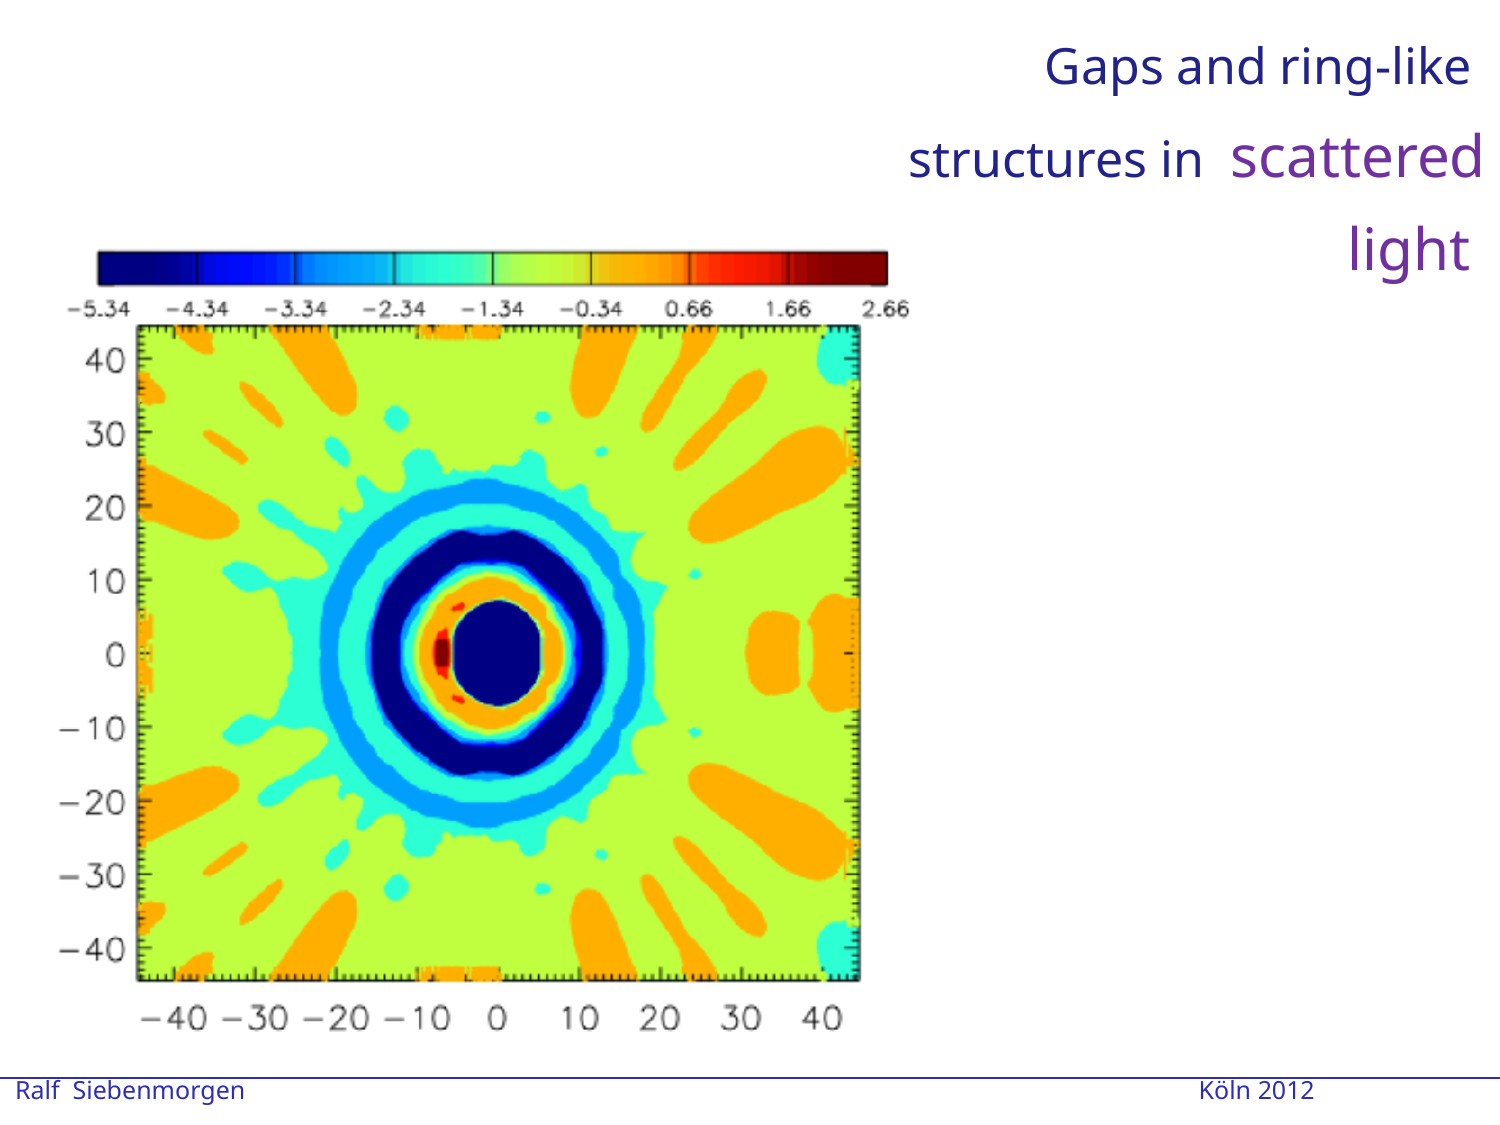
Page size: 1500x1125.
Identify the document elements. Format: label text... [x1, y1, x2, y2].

picture [43, 173, 951, 1085]
text_box Gaps and ring-like structures in scattered light [785, 7, 1500, 371]
